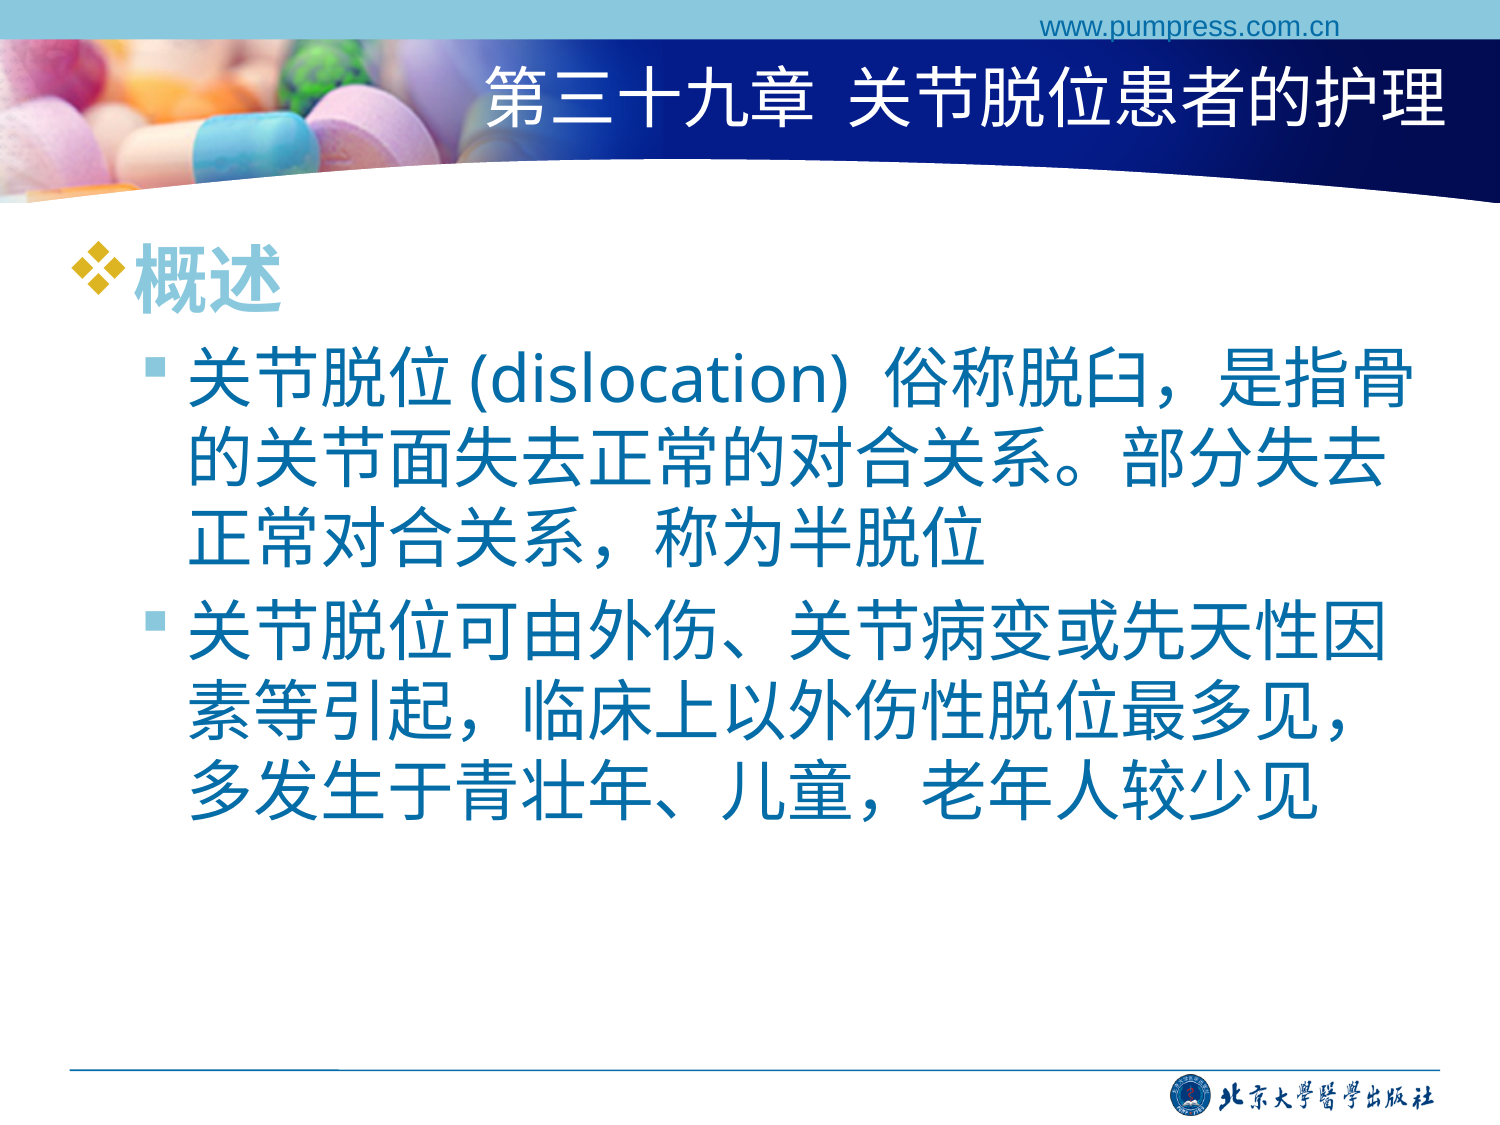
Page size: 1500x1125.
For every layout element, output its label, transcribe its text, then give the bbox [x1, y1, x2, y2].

title 第三十九章 关节脱位患者的护理 [137, 49, 1463, 143]
slide_number www.pumpress.com.cn [1025, 0, 1463, 38]
picture [0, 40, 1500, 203]
picture [1170, 1074, 1436, 1118]
list 概述 关节脱位(dislocation) 俗称脱臼，是指骨的关节面失去正常的对合关系。部分失去正常对合关系，称为半脱位 关节脱位可由外伤、关节病变或先天性因素等引起，临床上以外伤性脱位最多见，多发生于青壮年、儿童，老年人较少见 [49, 224, 1463, 1026]
